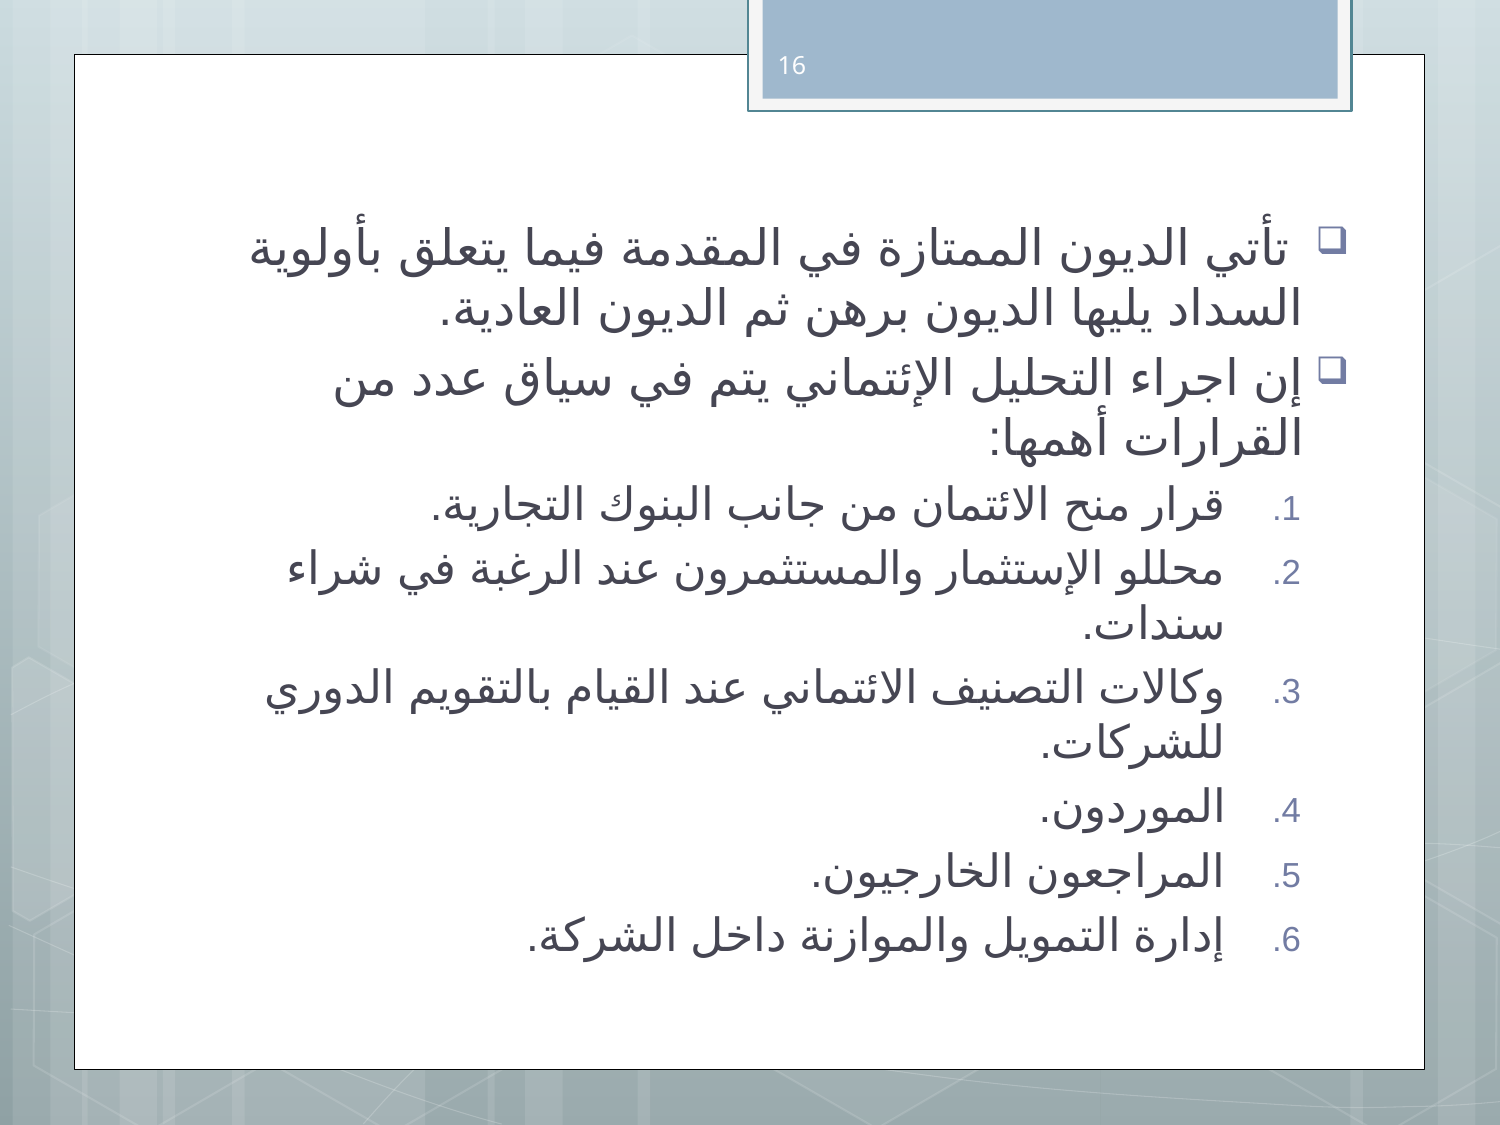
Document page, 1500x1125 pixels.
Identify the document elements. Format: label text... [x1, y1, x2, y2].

list تأتي الديون الممتازة في المقدمة فيما يتعلق بأولوية السداد يليها الديون برهن ثم الديون العادية. إن اجراء التحليل الإئتماني يتم في سياق عدد من القرارات أهمها: قرار منح الائتمان من جانب البنوك التجارية. محللو الإستثمار والمستثمرون عند الرغبة في شراء سندات. وكالات التصنيف الائتماني عند القيام بالتقويم الدوري للشركات. الموردون. المراجعون الخارجيون. إدارة التمويل والموازنة داخل الشركة. [123, 208, 1376, 953]
slide_number 16 [762, 36, 982, 97]
